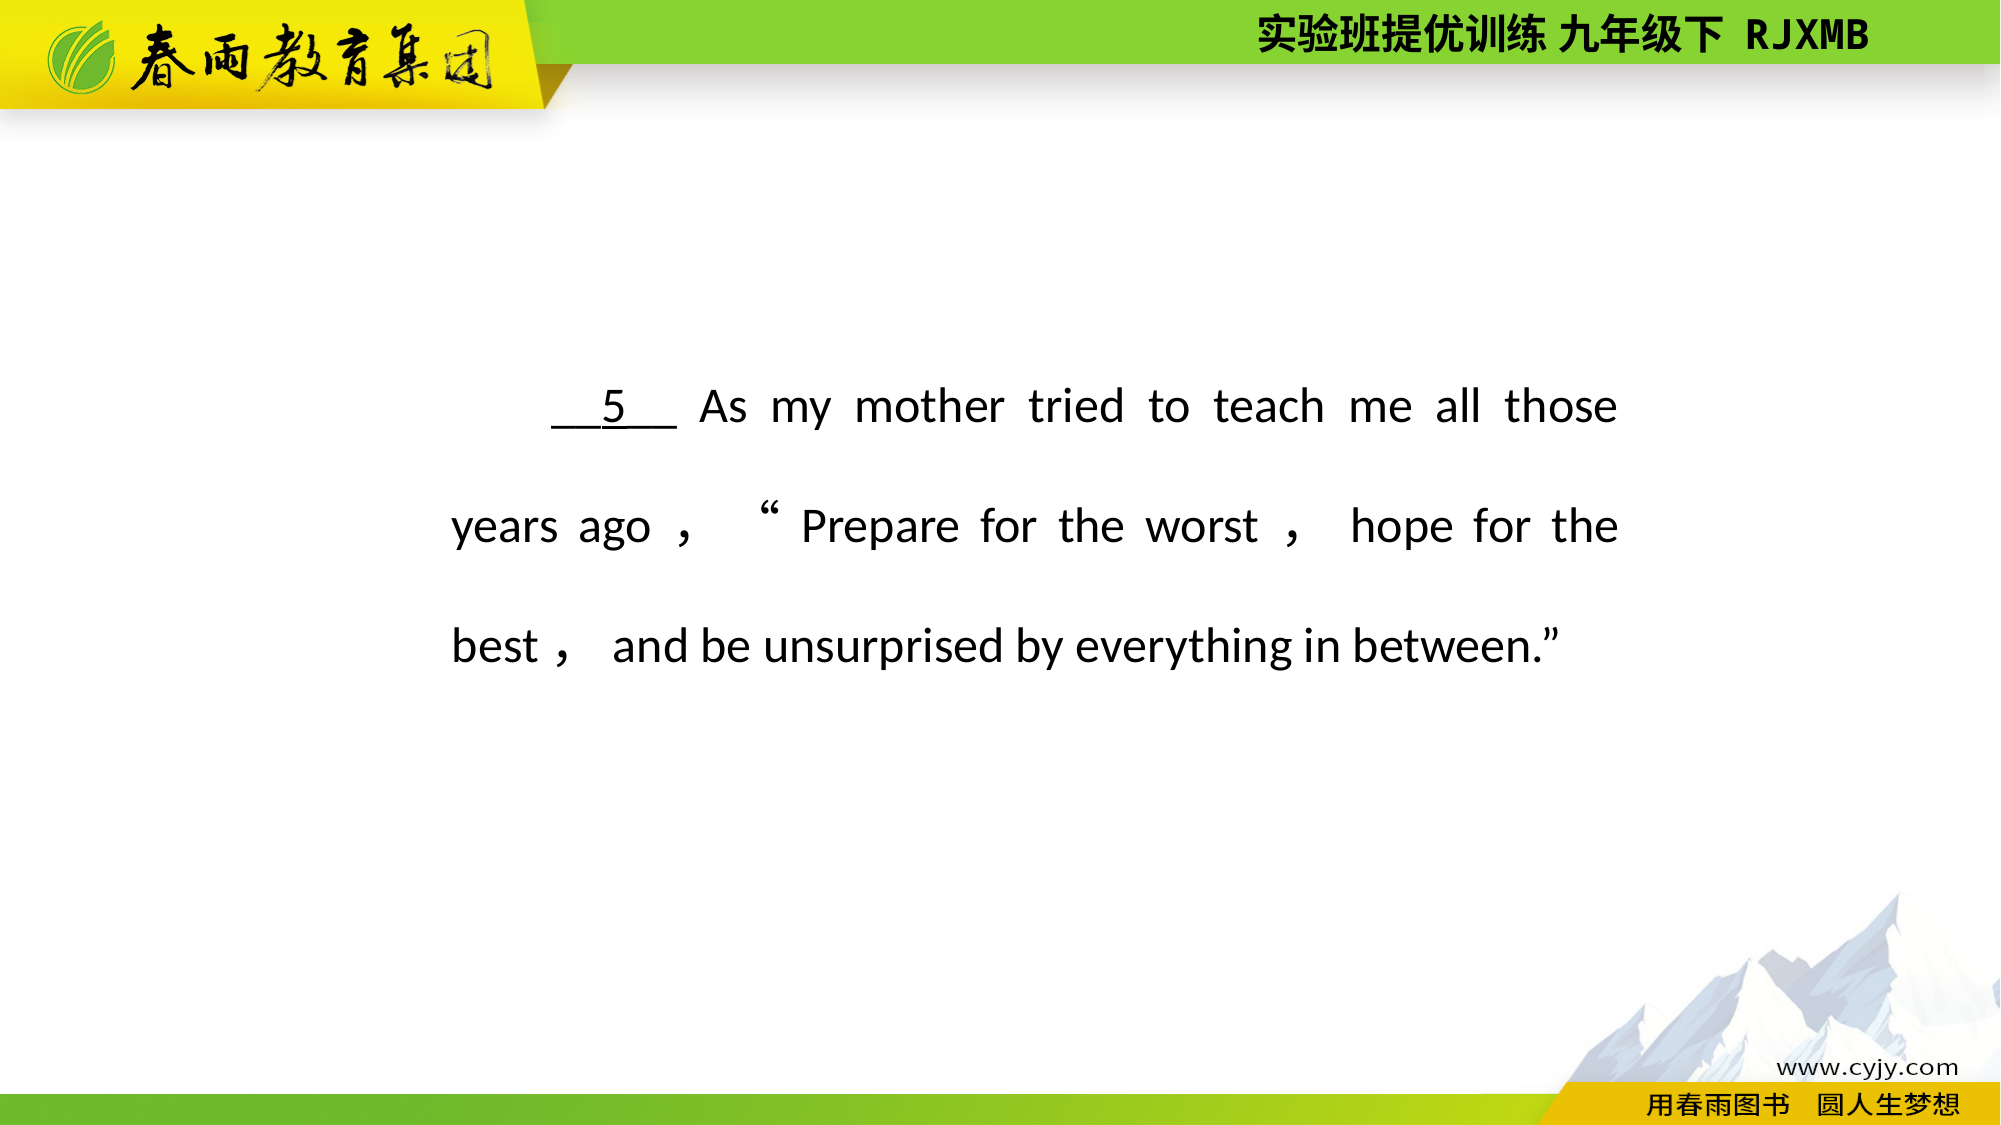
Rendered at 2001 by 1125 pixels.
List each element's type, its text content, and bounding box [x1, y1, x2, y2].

text_box __5__ As my mother tried to teach me all those years ago，“Prepare for the worst，hope for the best，and be unsurprised by everything in between.” [437, 305, 1635, 681]
picture [0, 0, 2001, 1125]
